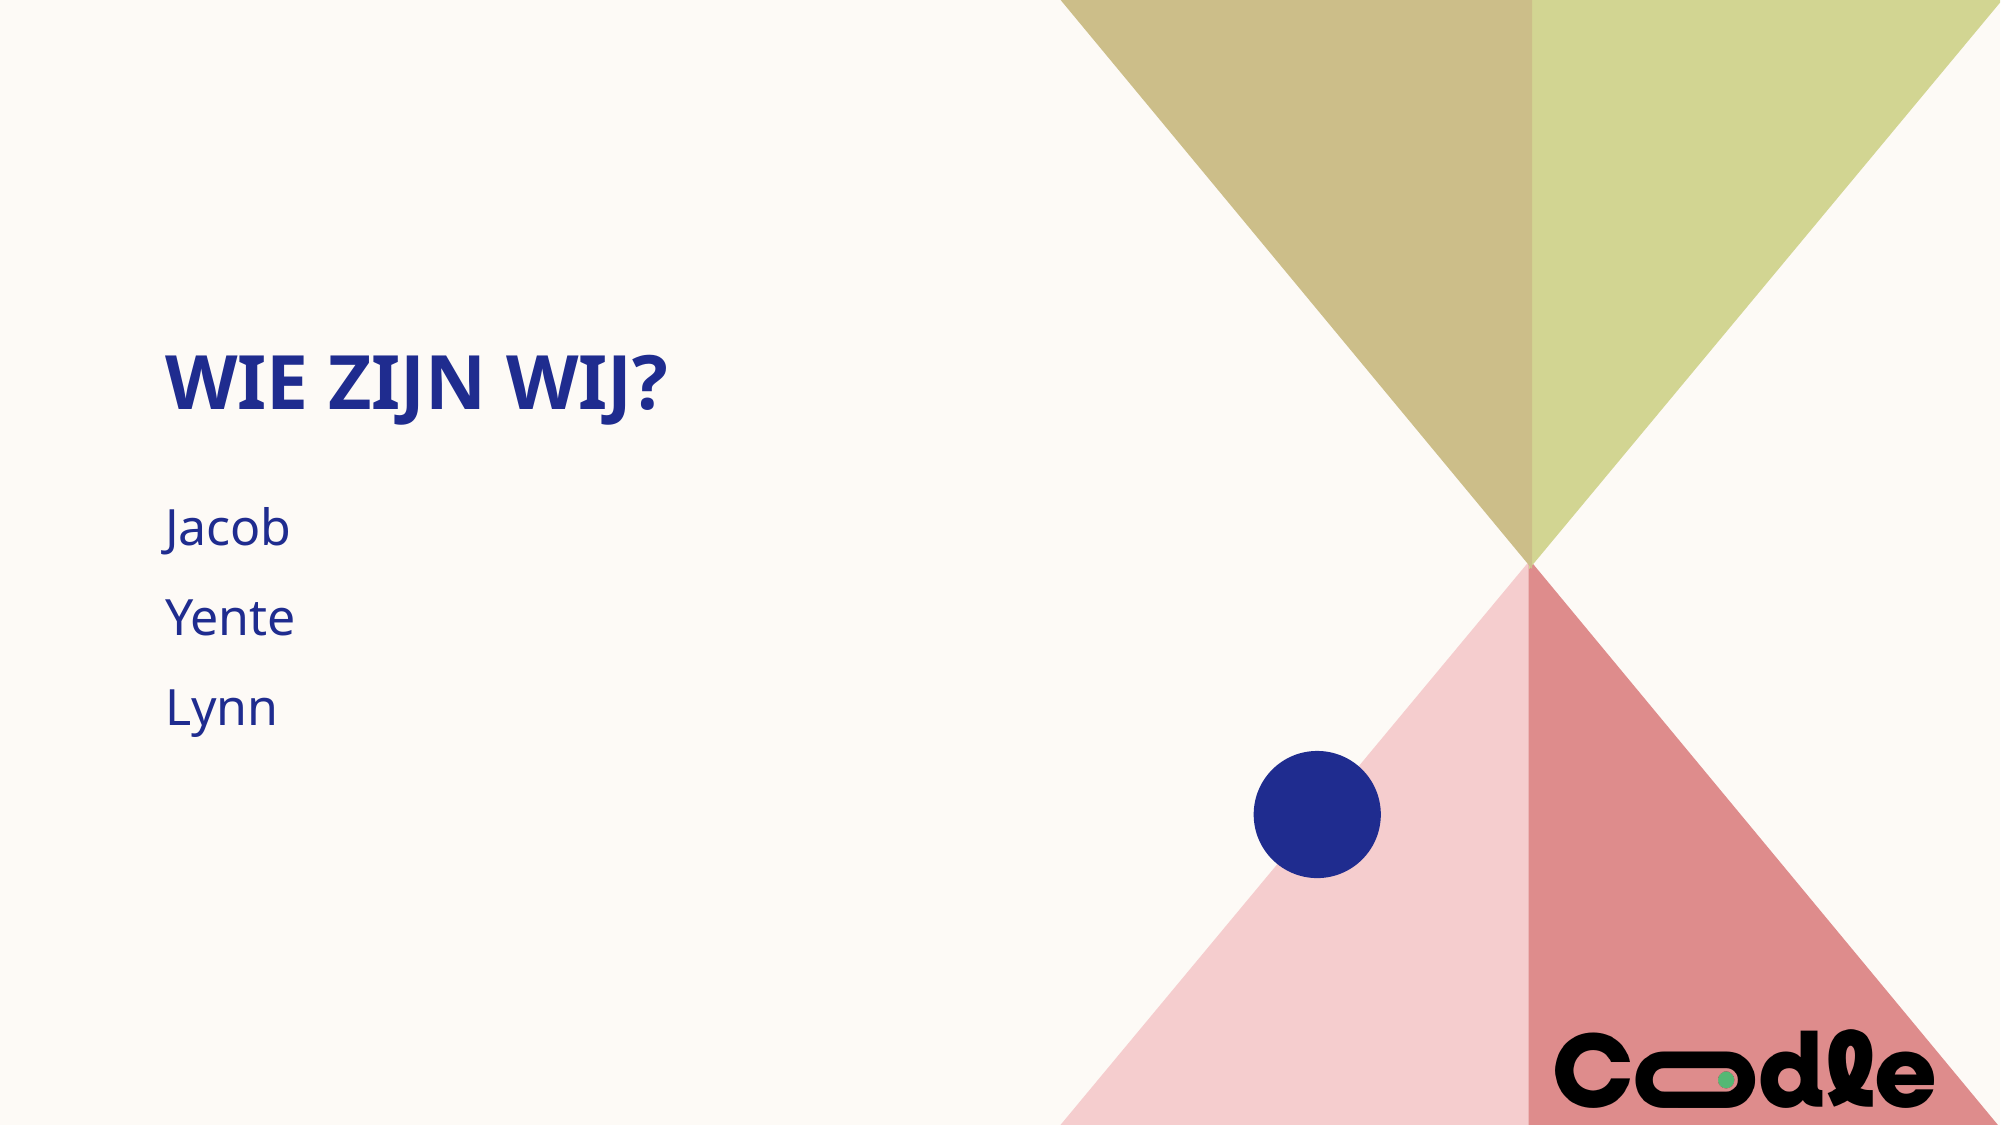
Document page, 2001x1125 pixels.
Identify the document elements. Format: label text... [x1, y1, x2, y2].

picture [1555, 1029, 1934, 1108]
list Jacob Yente Lynn [150, 464, 1230, 992]
title Wie zijn wij? [150, 173, 1230, 425]
